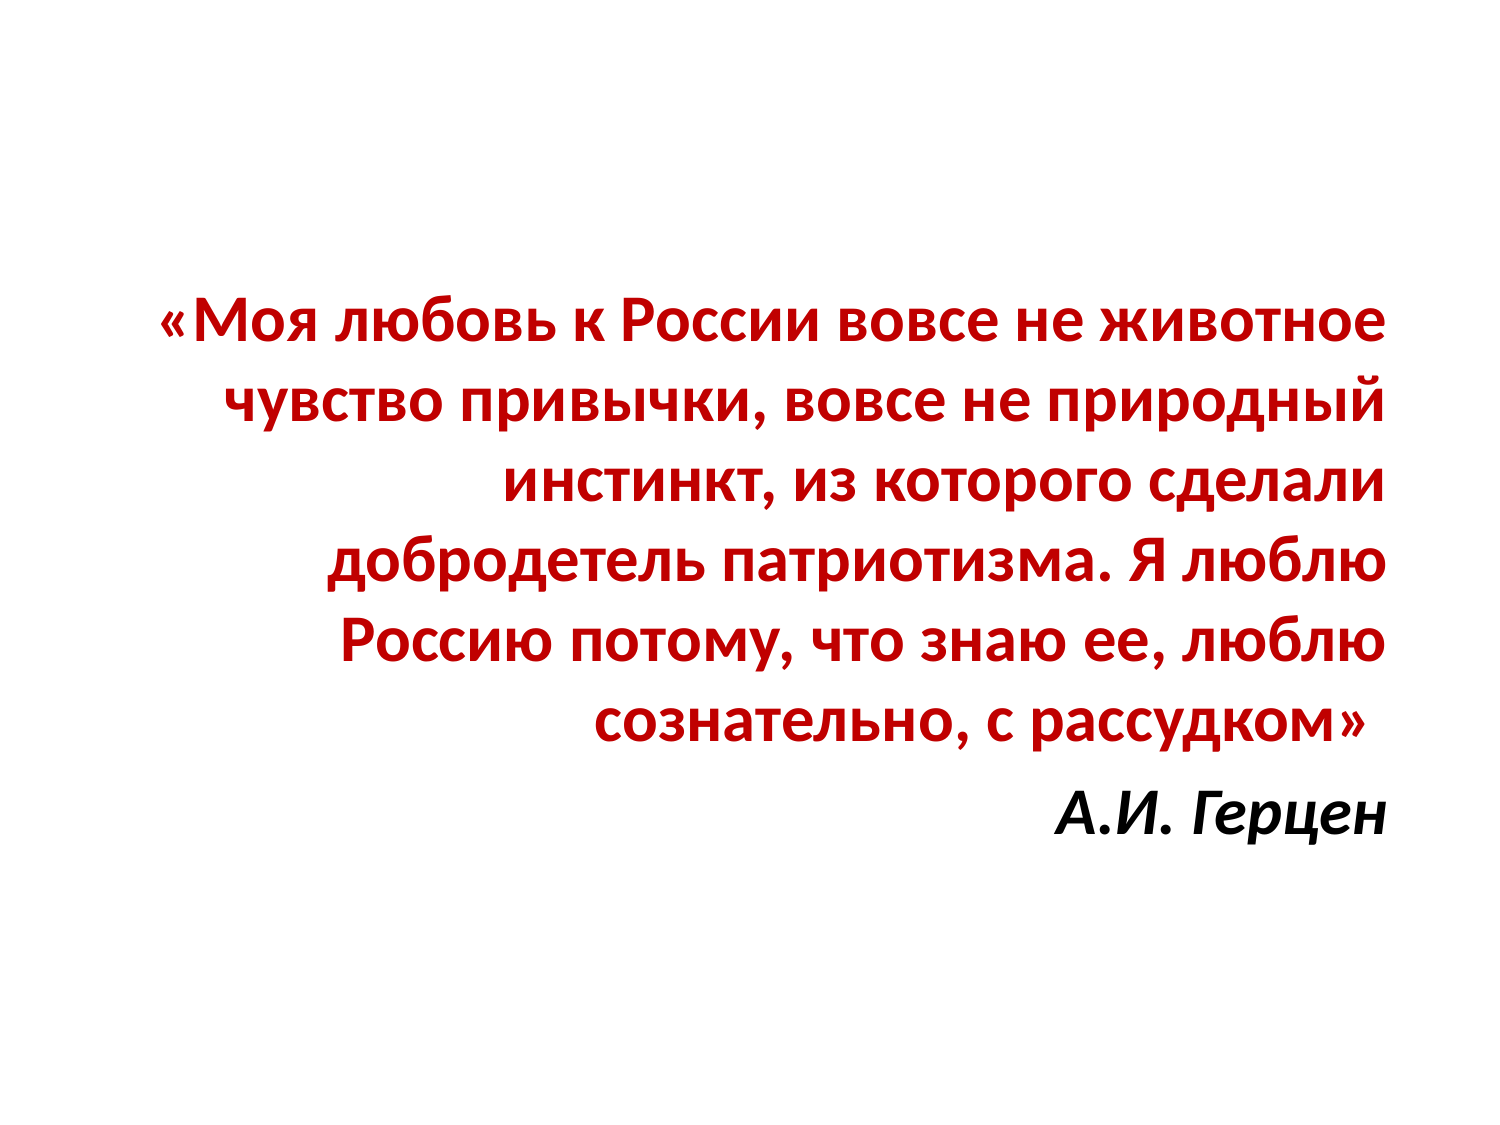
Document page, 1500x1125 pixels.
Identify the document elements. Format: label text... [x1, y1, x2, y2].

list «Моя любовь к России вовсе не животное чувство привычки, вовсе не природный инстинкт, из которого сделали добродетель патриотизма. Я люблю Россию потому, что знаю ее, люблю сознательно, с рассудком» А.И. Герцен [53, 267, 1404, 1010]
